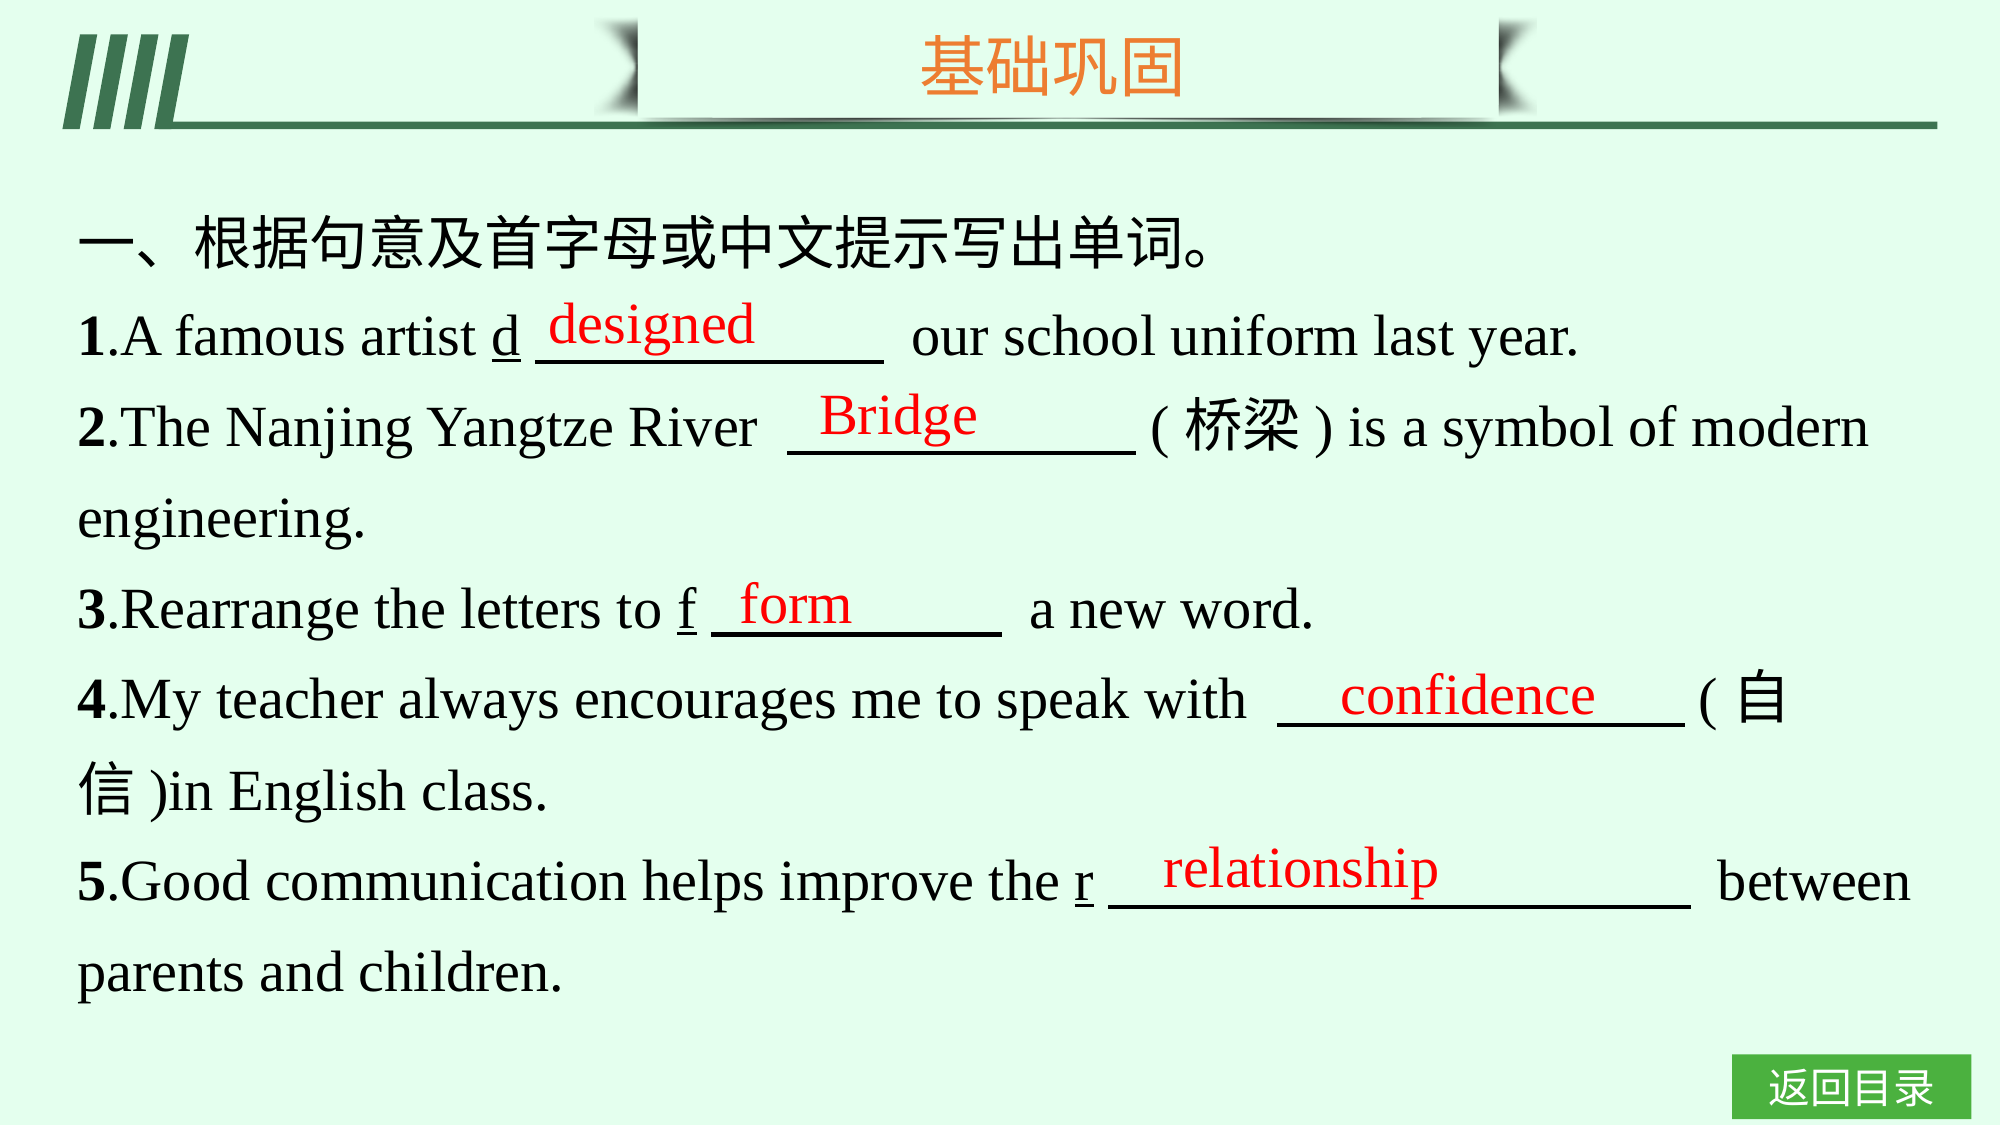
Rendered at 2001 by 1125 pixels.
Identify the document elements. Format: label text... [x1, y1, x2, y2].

text_box 一、根据句意及首字母或中文提示写出单词。 1.A famous artist d our school uniform last year. 2.The Nanjing Yangtze River (桥梁) is a symbol of modern engineering. 3.Rearrange the letters to f a new word. 4.My teacher always encourages me to speak with (自信)in English class. 5.Good communication helps improve the r between parents and children. [62, 177, 1938, 1011]
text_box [62, 34, 1938, 130]
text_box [594, 16, 1537, 127]
text_box form [725, 543, 869, 643]
text_box designed [533, 264, 771, 363]
text_box Bridge [804, 354, 993, 454]
text_box relationship [1148, 807, 1455, 906]
text_box confidence [1325, 635, 1684, 734]
